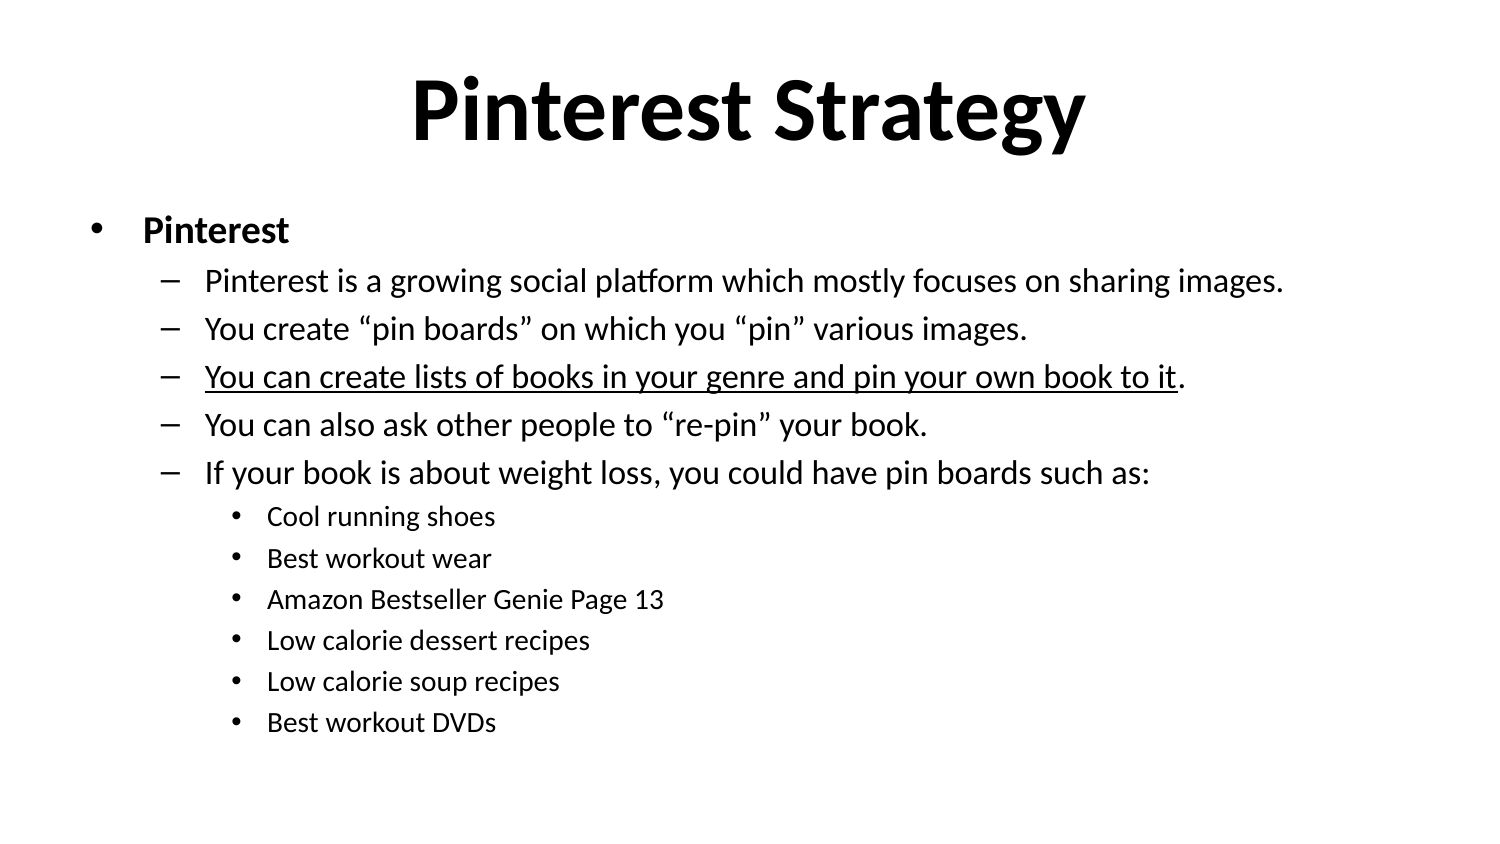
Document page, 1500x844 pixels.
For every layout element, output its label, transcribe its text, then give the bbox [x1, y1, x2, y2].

title Pinterest Strategy [75, 33, 1425, 175]
list Pinterest Pinterest is a growing social platform which mostly focuses on sharing images. You create “pin boards” on which you “pin” various images. You can create lists of books in your genre and pin your own book to it. You can also ask other people to “re-pin” your book. If your book is about weight loss, you could have pin boards such as: Cool running shoes Best workout wear Amazon Bestseller Genie Page 13 Low calorie dessert recipes Low calorie soup recipes Best workout DVDs [75, 196, 1425, 754]
